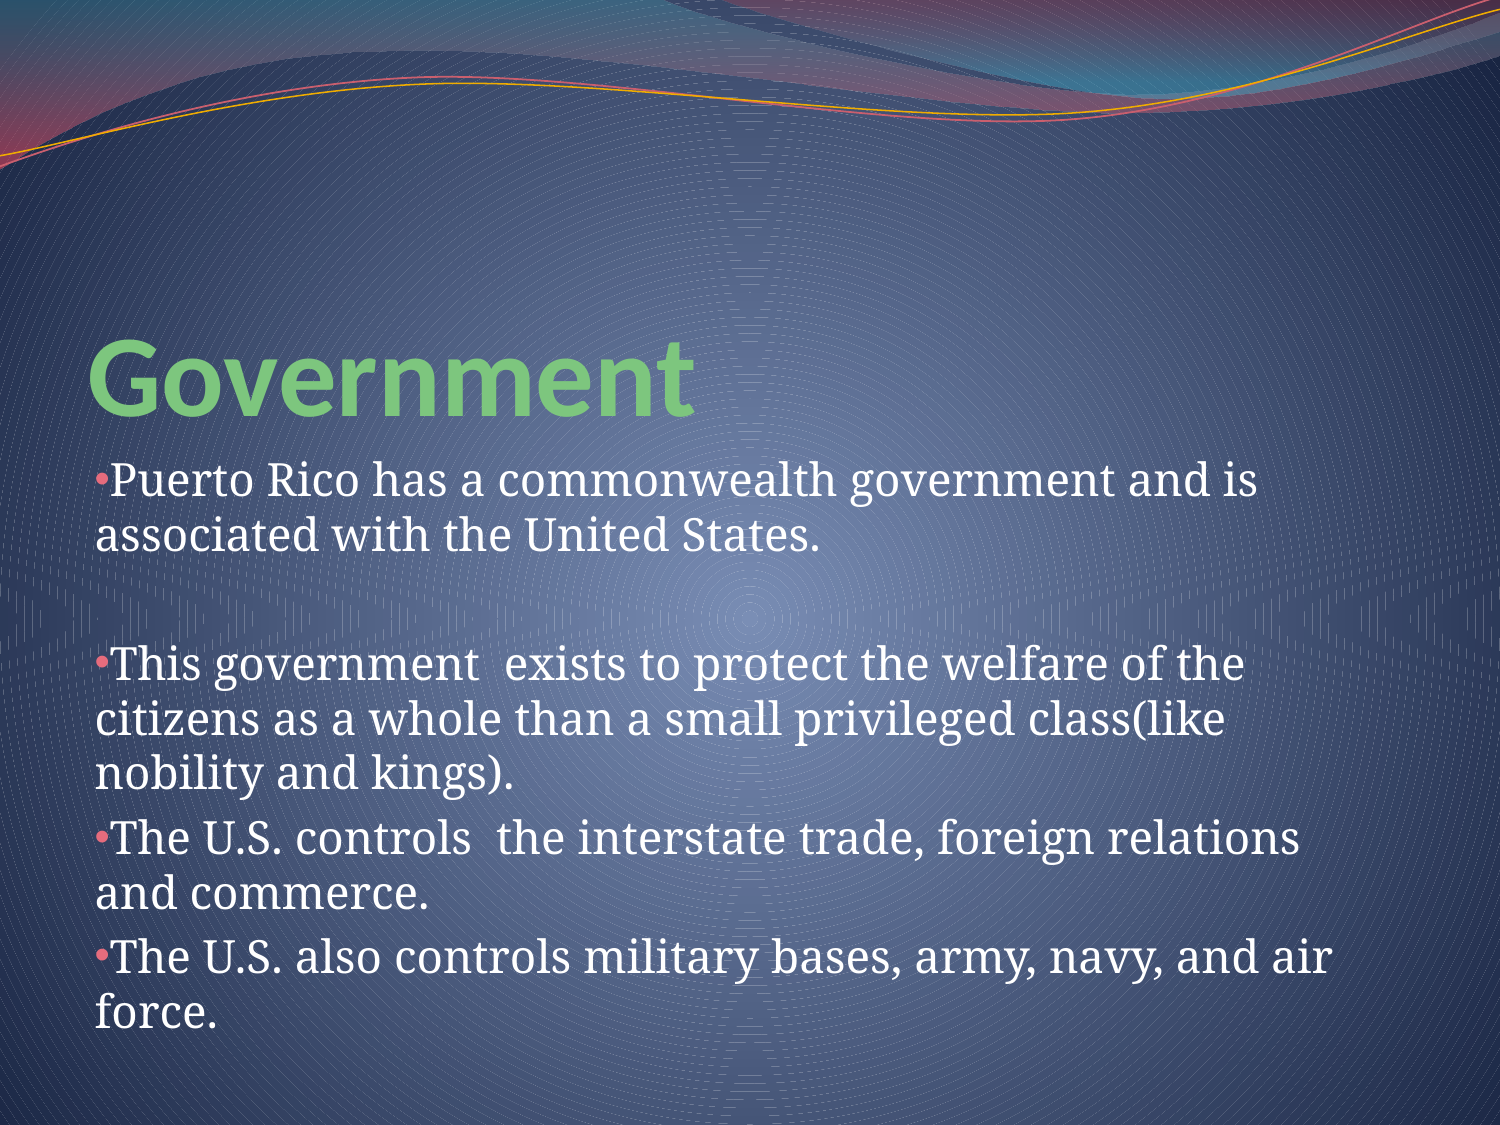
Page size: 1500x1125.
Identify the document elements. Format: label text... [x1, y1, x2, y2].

list Puerto Rico has a commonwealth government and is associated with the United States. This government exists to protect the welfare of the citizens as a whole than a small privileged class(like nobility and kings). The U.S. controls the interstate trade, foreign relations and commerce. The U.S. also controls military bases, army, navy, and air force. [86, 443, 1362, 1075]
title Government [86, 216, 1362, 440]
